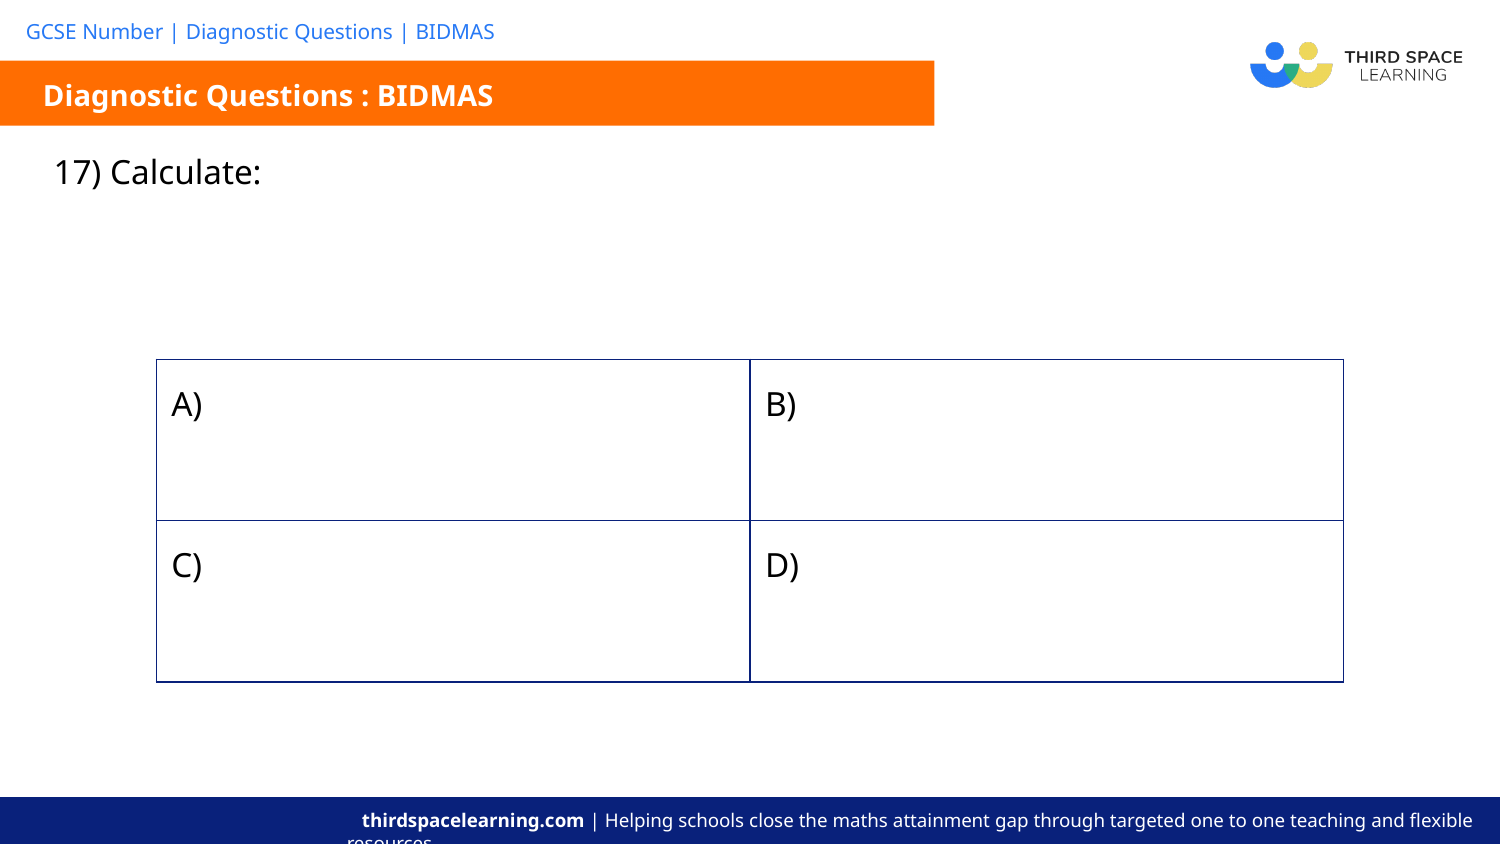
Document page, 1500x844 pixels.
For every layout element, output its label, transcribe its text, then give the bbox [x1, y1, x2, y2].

text_box Diagnostic Questions : BIDMAS [27, 61, 828, 127]
picture [1250, 33, 1465, 99]
